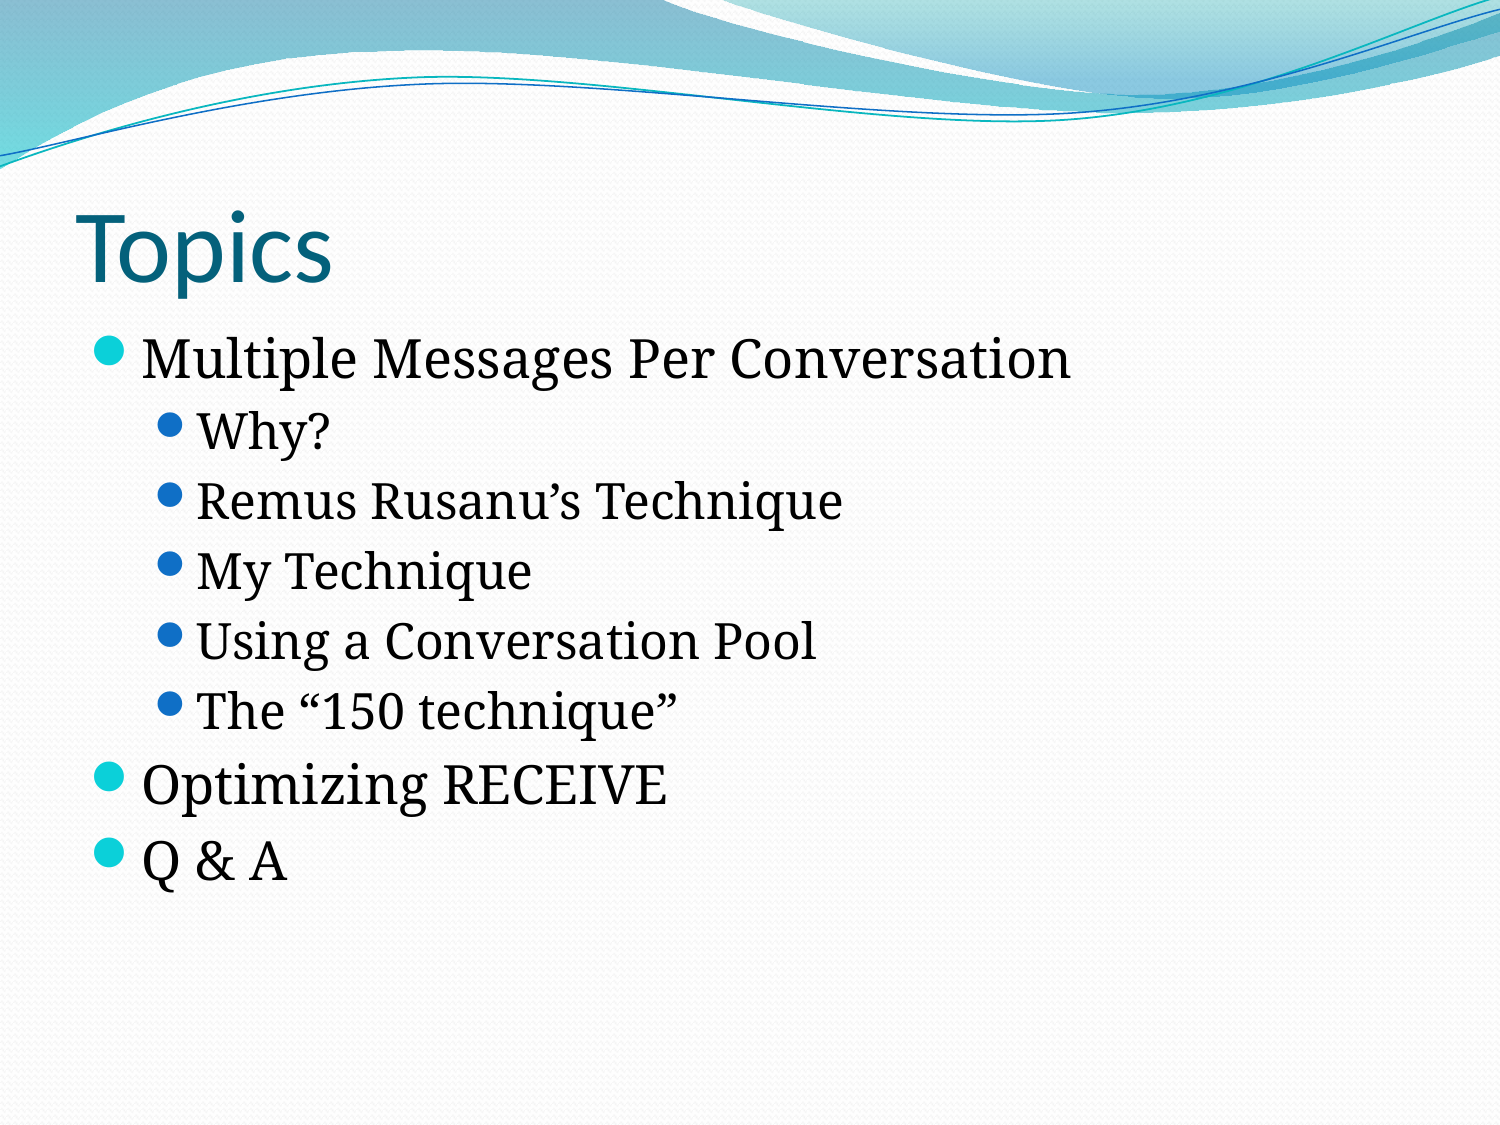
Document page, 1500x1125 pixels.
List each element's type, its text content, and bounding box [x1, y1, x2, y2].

title Topics [75, 115, 1425, 303]
list Multiple Messages Per Conversation Why? Remus Rusanu’s Technique My Technique Using a Conversation Pool The “150 technique” Optimizing RECEIVE Q & A [75, 317, 1425, 1038]
